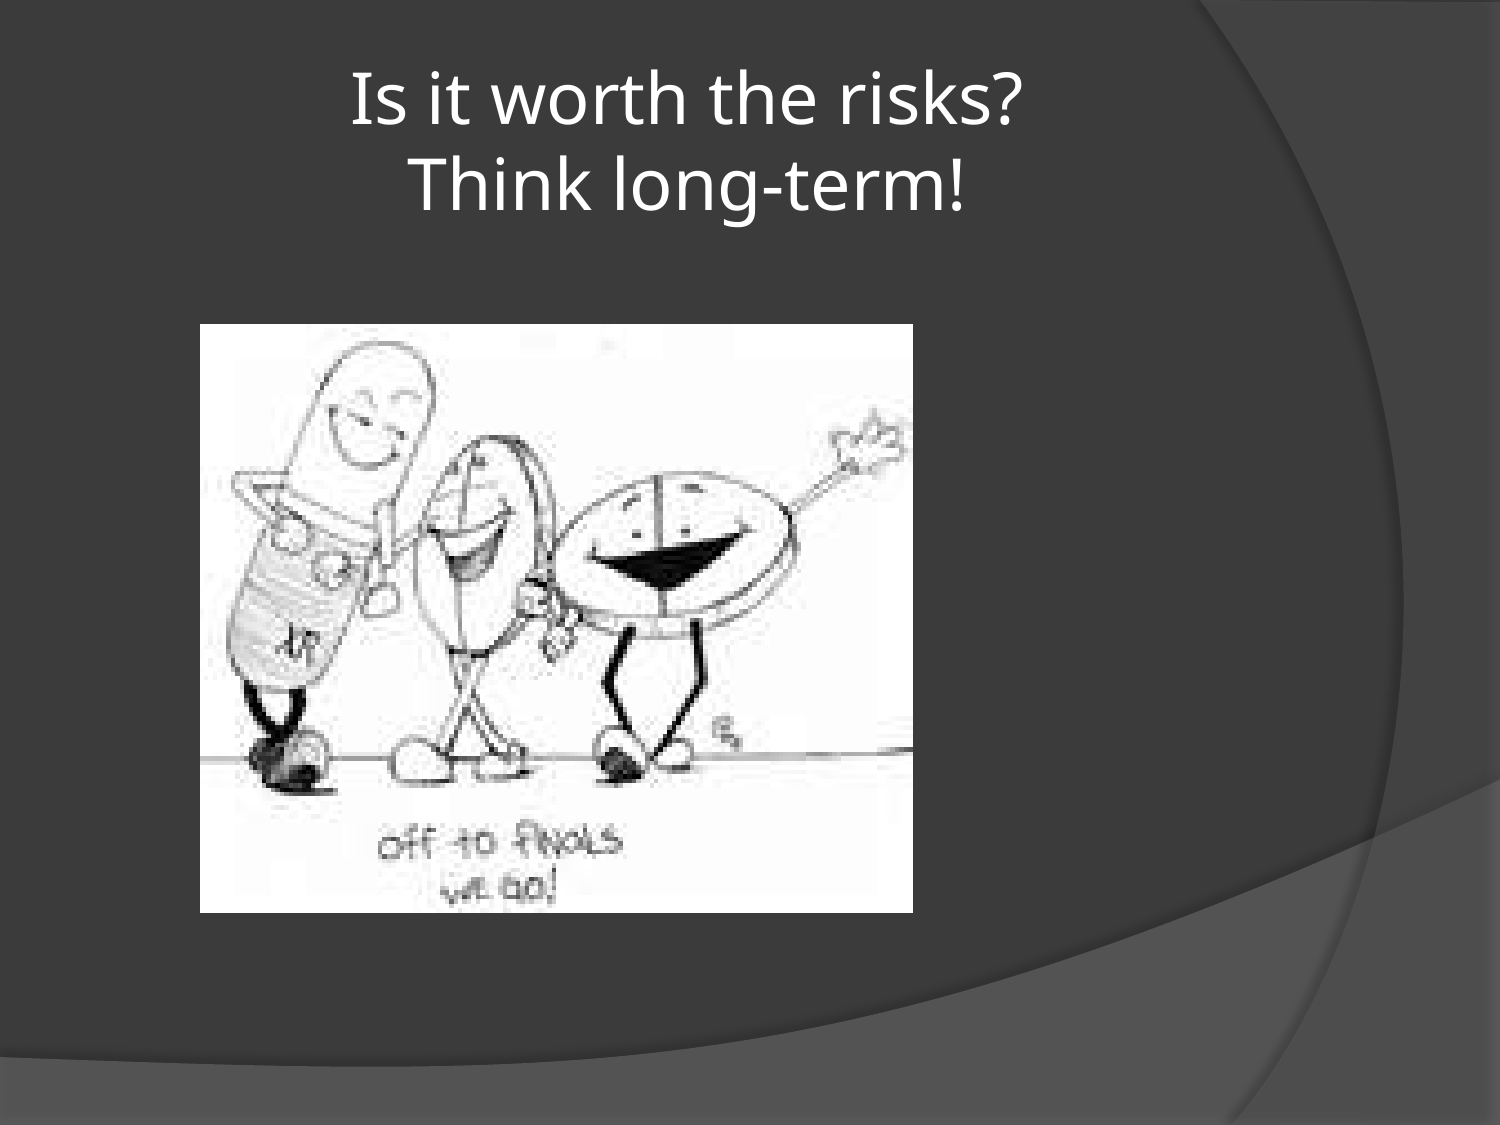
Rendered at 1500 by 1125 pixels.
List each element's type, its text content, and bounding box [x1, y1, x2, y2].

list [199, 324, 913, 913]
title Is it worth the risks? Think long-term! [75, 45, 1300, 233]
